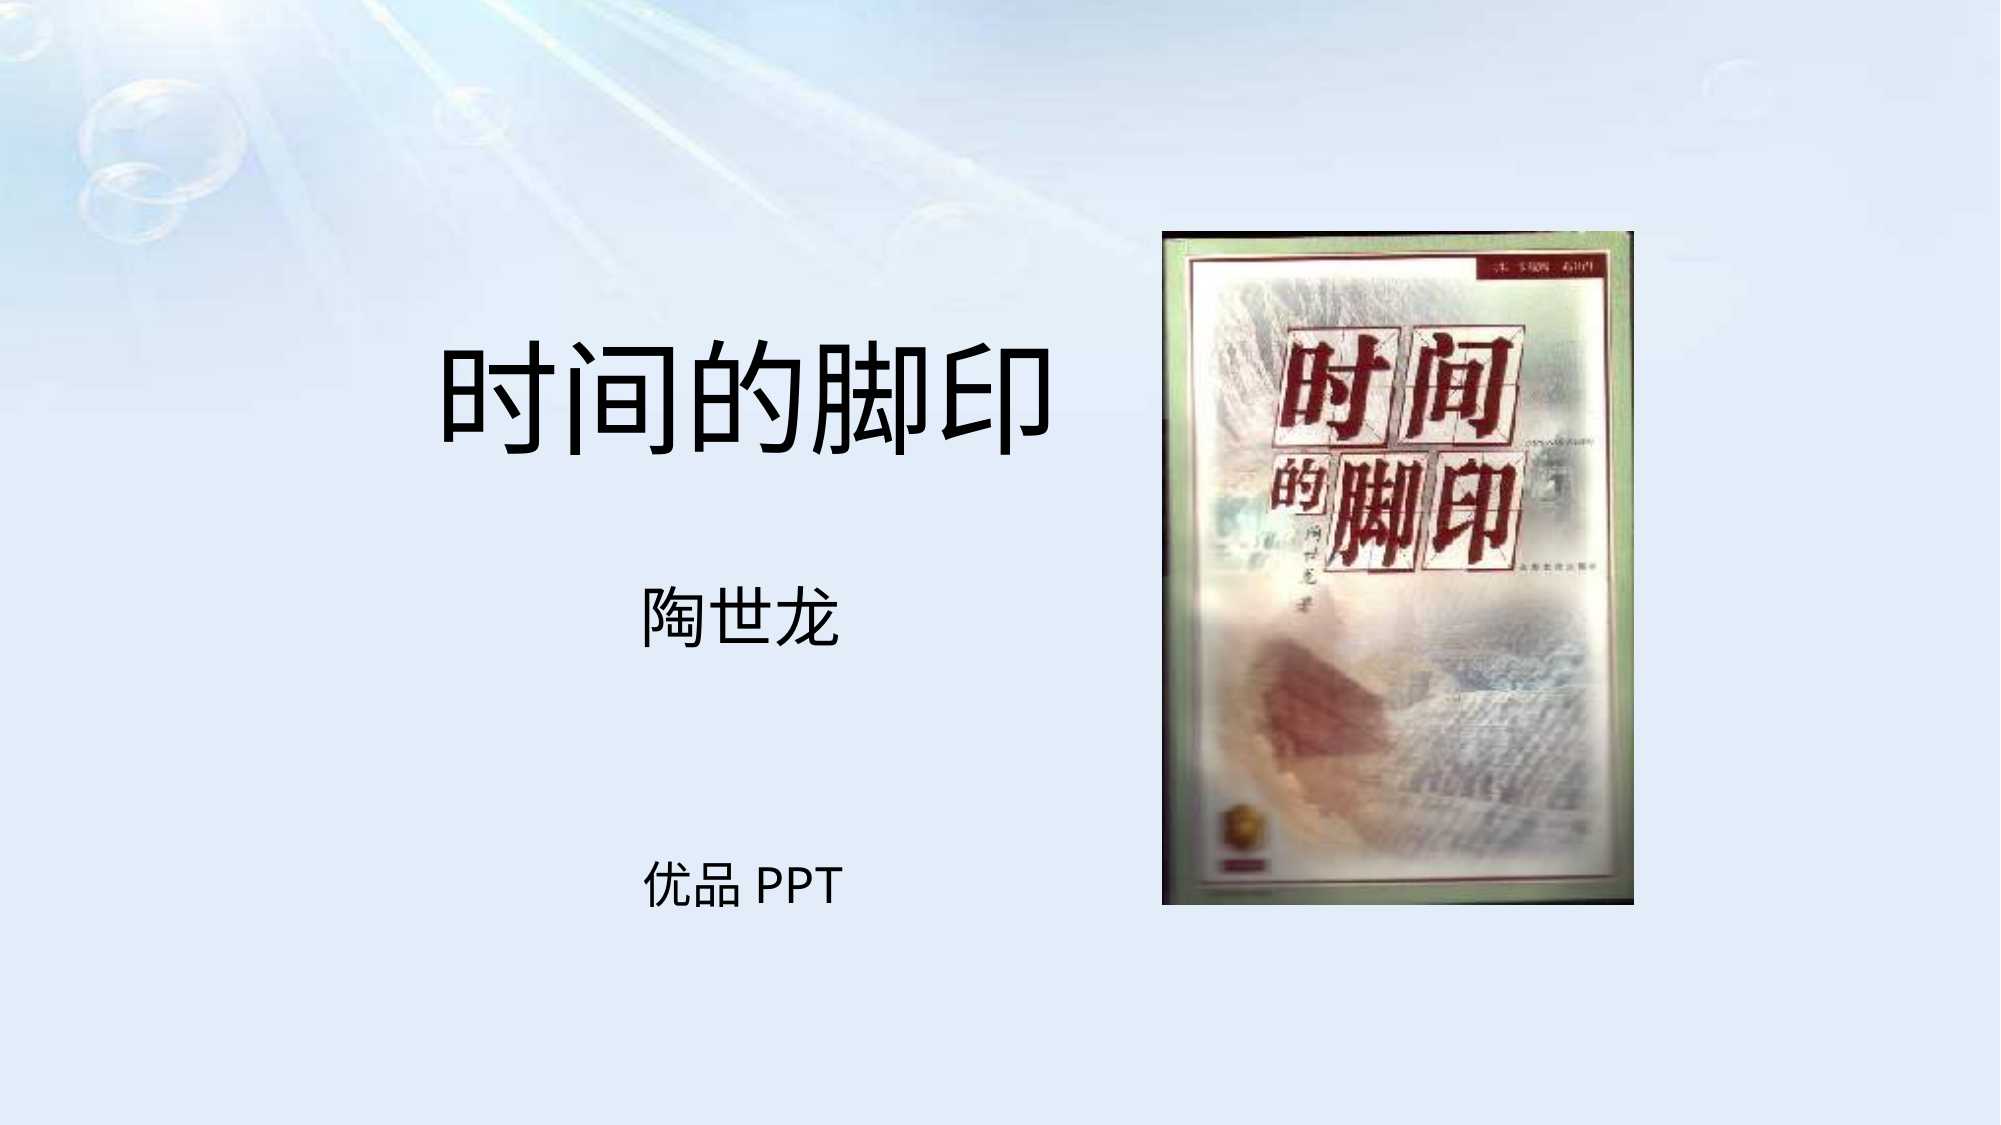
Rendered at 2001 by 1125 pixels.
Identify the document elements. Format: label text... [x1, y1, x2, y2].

text_box 优品PPT [571, 839, 914, 921]
title 时间的脚印 [333, 275, 1157, 517]
picture [0, 0, 2001, 1125]
subtitle 陶世龙 [376, 568, 1106, 837]
